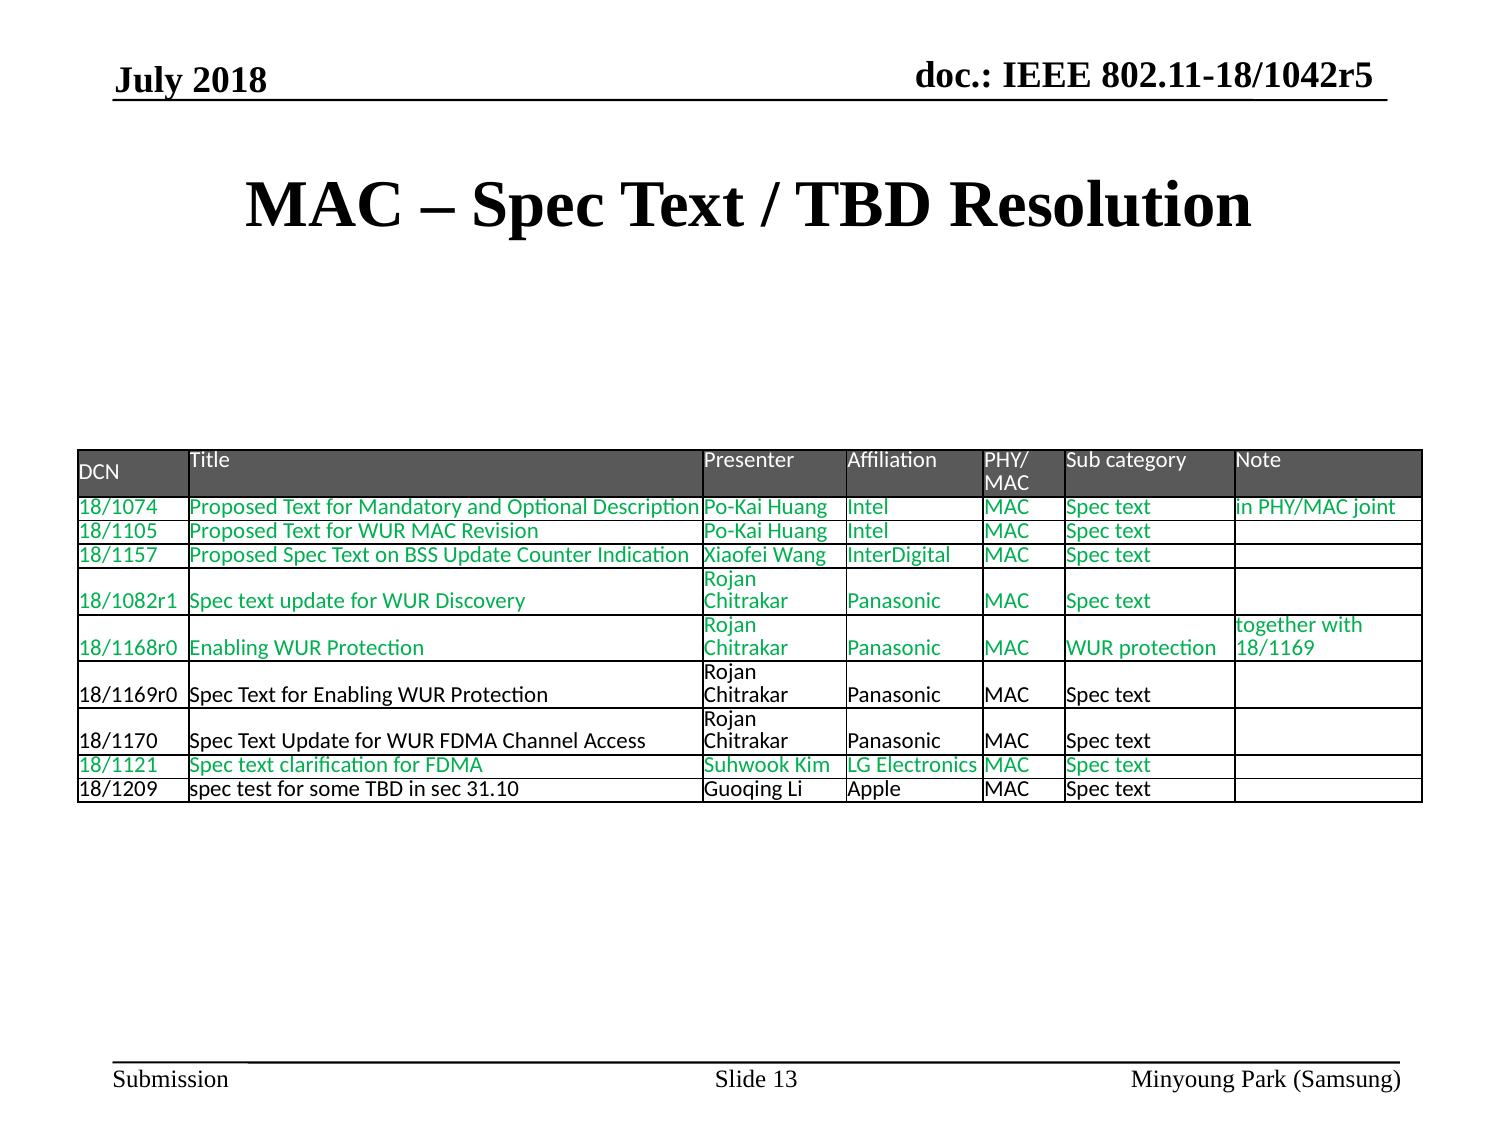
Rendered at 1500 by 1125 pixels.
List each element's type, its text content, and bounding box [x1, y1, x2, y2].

table_header Sub category [1066, 451, 1234, 496]
table_cell Spec text [1066, 521, 1234, 543]
table_cell [1236, 545, 1421, 567]
table_cell Po-Kai Huang [704, 498, 846, 520]
table_cell 18/1074 [79, 498, 188, 520]
table_cell Rojan Chitrakar [704, 709, 846, 754]
table_cell MAC [984, 709, 1064, 754]
table_cell 18/1209 [79, 779, 188, 801]
table_cell MAC [984, 662, 1064, 707]
table_cell 18/1121 [79, 756, 188, 778]
table_cell Spec text [1066, 545, 1234, 567]
table_cell MAC [984, 616, 1064, 660]
table_cell [1236, 709, 1421, 754]
table_cell 18/1170 [79, 709, 188, 754]
table_cell Rojan Chitrakar [704, 662, 846, 707]
table_cell Spec text [1066, 662, 1234, 707]
table_header PHY/MAC [984, 451, 1064, 496]
table_cell Xiaofei Wang [704, 545, 846, 567]
table_cell LG Electronics [847, 756, 982, 778]
table_cell Apple [847, 779, 982, 801]
title MAC – Spec Text / TBD Resolution [112, 112, 1388, 288]
table_header DCN [79, 451, 188, 496]
table_cell MAC [984, 498, 1064, 520]
slide_number Slide 13 [712, 1061, 800, 1093]
table_cell in PHY/MAC joint [1236, 498, 1421, 520]
table_cell 18/1082r1 [79, 569, 188, 614]
table_cell Spec text [1066, 569, 1234, 614]
table_cell Rojan Chitrakar [704, 616, 846, 660]
table_cell Proposed Text for WUR MAC Revision [190, 521, 702, 543]
table_cell Spec text [1066, 756, 1234, 778]
table_cell Proposed Spec Text on BSS Update Counter Indication [190, 545, 702, 567]
table_cell Panasonic [847, 662, 982, 707]
table_cell Panasonic [847, 569, 982, 614]
table_cell MAC [984, 569, 1064, 614]
table_cell Suhwook Kim [704, 756, 846, 778]
table_cell Spec text [1066, 498, 1234, 520]
footer Minyoung Park (Samsung) [949, 1061, 1402, 1093]
table_cell [1236, 779, 1421, 801]
table_cell [1236, 569, 1421, 614]
table_cell MAC [984, 756, 1064, 778]
table_header Presenter [704, 451, 846, 496]
table_cell Spec text clarification for FDMA [190, 756, 702, 778]
table_cell Spec Text Update for WUR FDMA Channel Access [190, 709, 702, 754]
table_cell Po-Kai Huang [704, 521, 846, 543]
table_cell [1236, 756, 1421, 778]
table_cell 18/1169r0 [79, 662, 188, 707]
table_cell 18/1157 [79, 545, 188, 567]
table_cell WUR protection [1066, 616, 1234, 660]
table_cell Panasonic [847, 616, 982, 660]
table_cell Intel [847, 498, 982, 520]
table_cell [1236, 662, 1421, 707]
table_cell Spec text update for WUR Discovery [190, 569, 702, 614]
table_cell together with 18/1169 [1236, 616, 1421, 660]
table_cell Spec text [1066, 779, 1234, 801]
table_cell Rojan Chitrakar [704, 569, 846, 614]
table_cell Spec text [1066, 709, 1234, 754]
table_cell Intel [847, 521, 982, 543]
table_cell Spec Text for Enabling WUR Protection [190, 662, 702, 707]
table_cell Guoqing Li [704, 779, 846, 801]
table_header Note [1236, 451, 1421, 496]
table_cell InterDigital [847, 545, 982, 567]
table_cell MAC [984, 779, 1064, 801]
table_cell Panasonic [847, 709, 982, 754]
table_cell 18/1168r0 [79, 616, 188, 660]
table_cell [1236, 521, 1421, 543]
table_cell MAC [984, 545, 1064, 567]
table_cell spec test for some TBD in sec 31.10 [190, 779, 702, 801]
table_cell Proposed Text for Mandatory and Optional Description [190, 498, 702, 520]
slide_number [114, 54, 335, 101]
table_header Affiliation [847, 451, 982, 496]
table_cell 18/1105 [79, 521, 188, 543]
table_cell MAC [984, 521, 1064, 543]
table_header Title [190, 451, 702, 496]
table_cell Enabling WUR Protection [190, 616, 702, 660]
